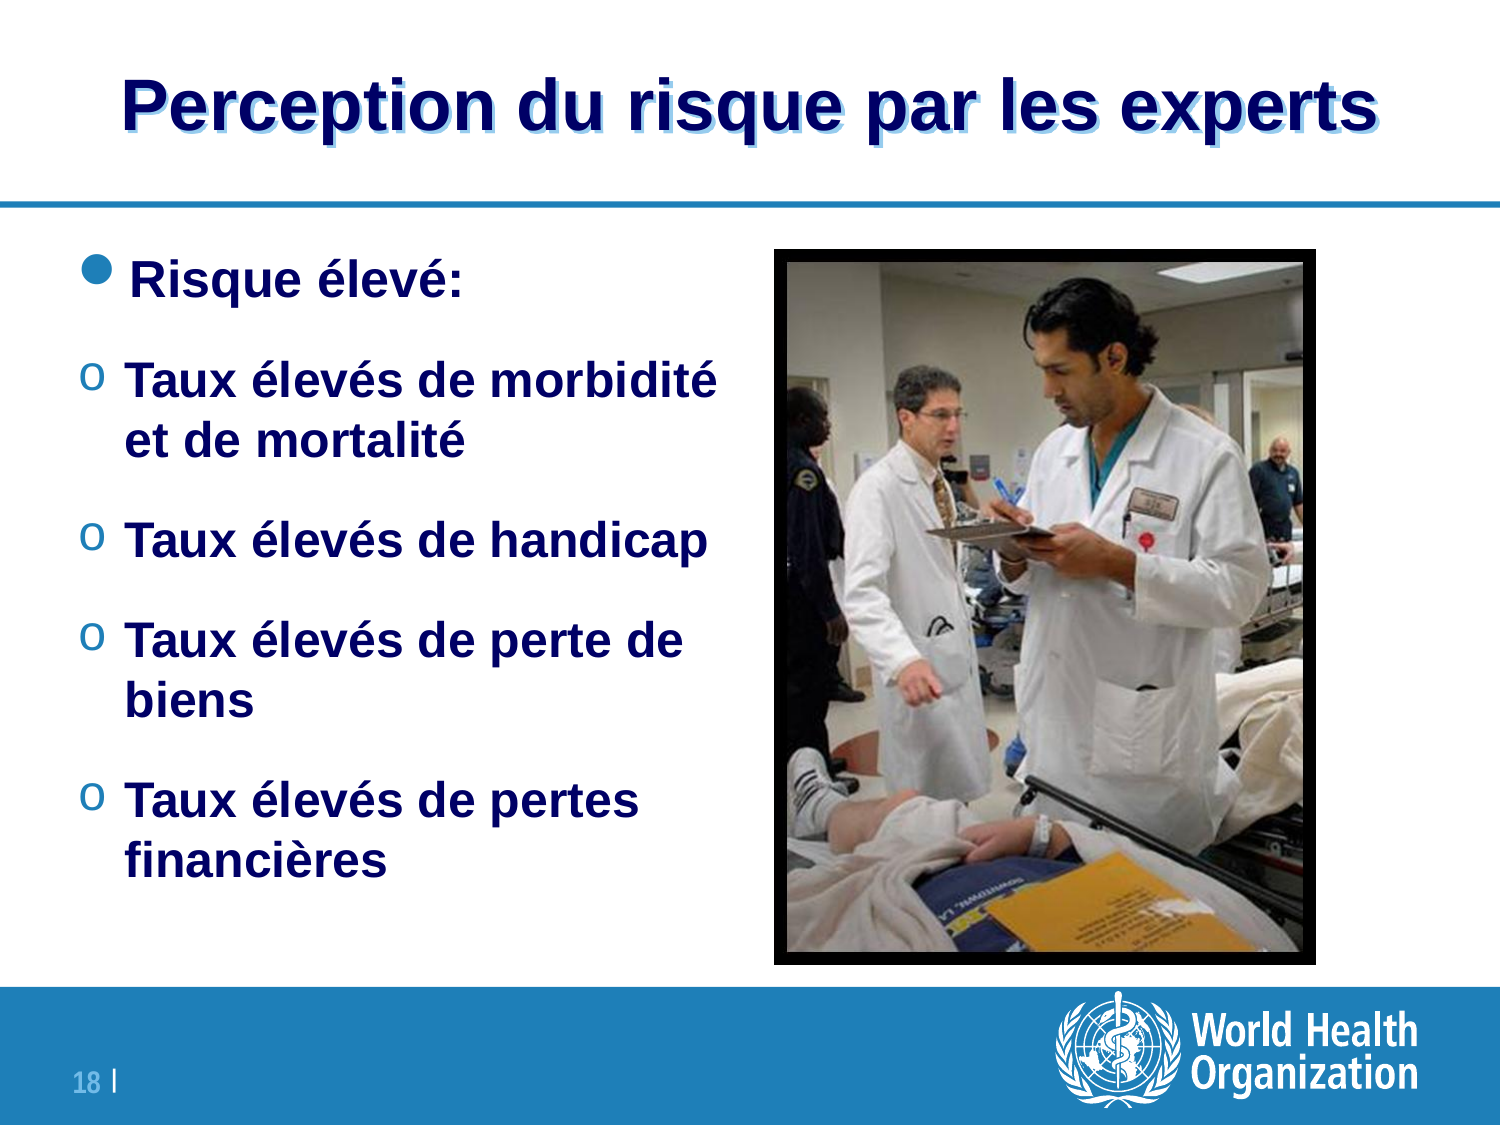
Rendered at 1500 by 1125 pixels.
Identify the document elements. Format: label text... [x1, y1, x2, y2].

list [774, 249, 1317, 965]
title Perception du risque par les experts [0, 0, 1500, 204]
text_box Risque élevé: Taux élevés de morbidité et de mortalité Taux élevés de handicap Taux élevés de perte de biens Taux élevés de pertes financières [62, 237, 738, 983]
